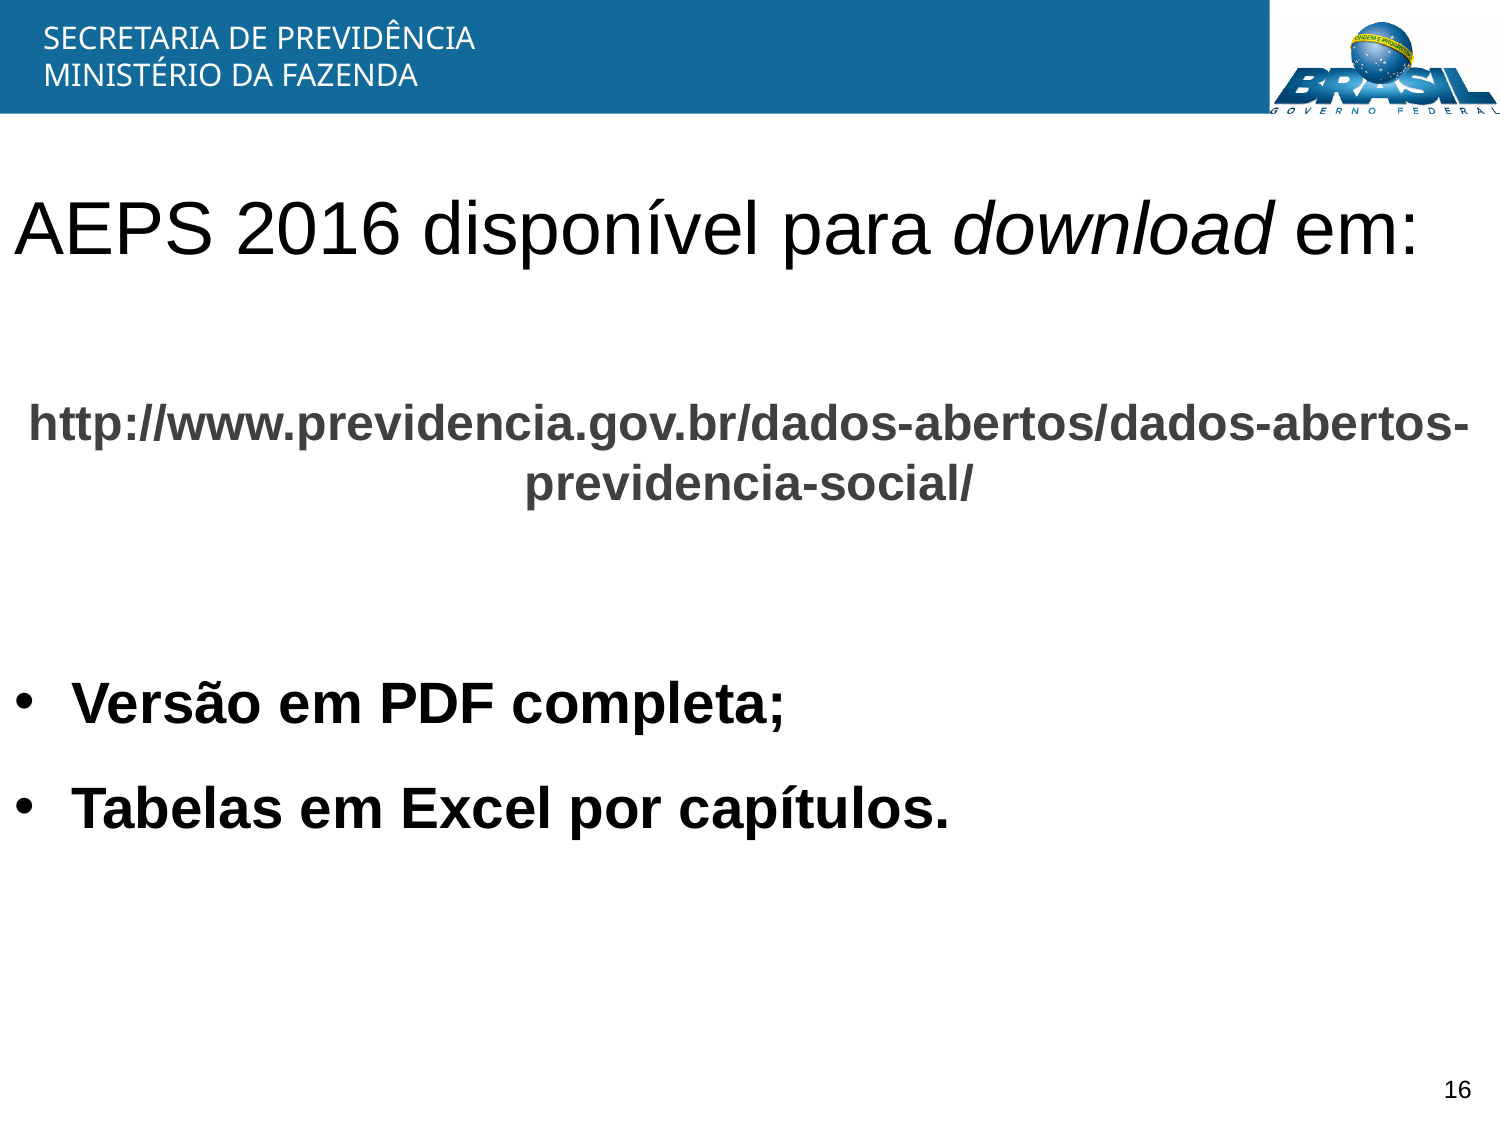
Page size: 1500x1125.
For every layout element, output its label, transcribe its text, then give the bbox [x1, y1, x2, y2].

text_box AEPS 2016 disponível para download em: http://www.previdencia.gov.br/dados-abertos/dados-abertos-previdencia-social/ Versão em PDF completa; Tabelas em Excel por capítulos. [0, 172, 1500, 1059]
picture [1270, 22, 1500, 114]
